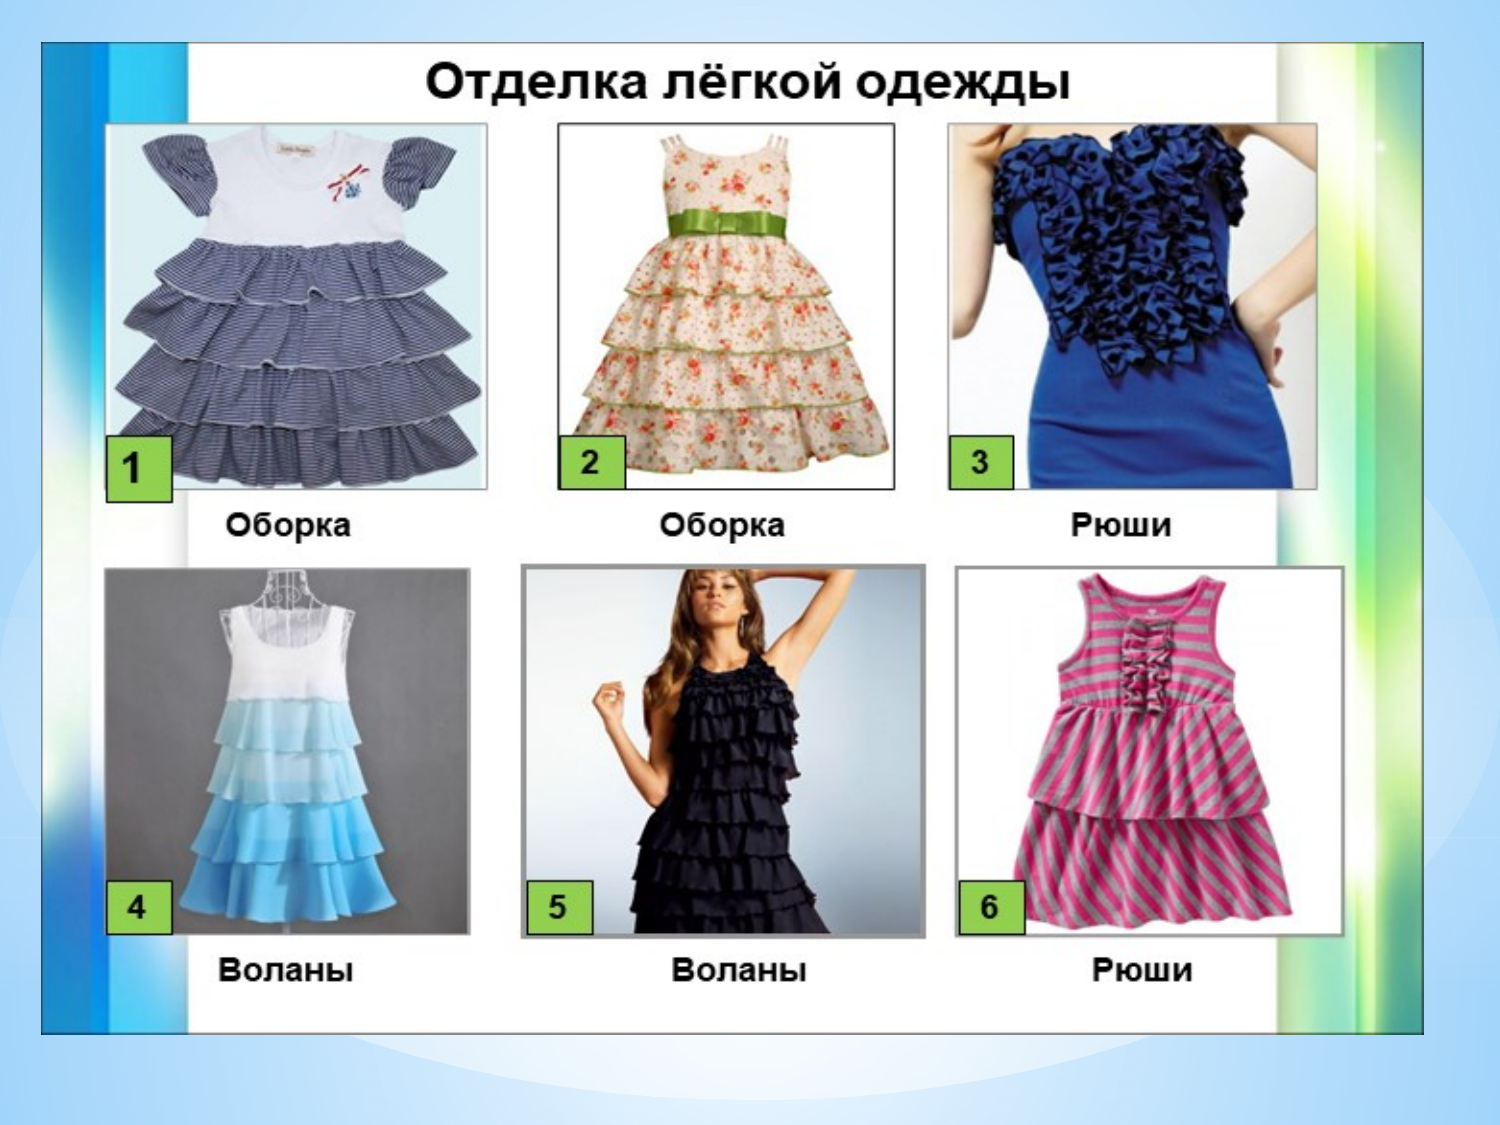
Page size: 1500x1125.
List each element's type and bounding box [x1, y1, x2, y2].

picture [41, 42, 1424, 1036]
